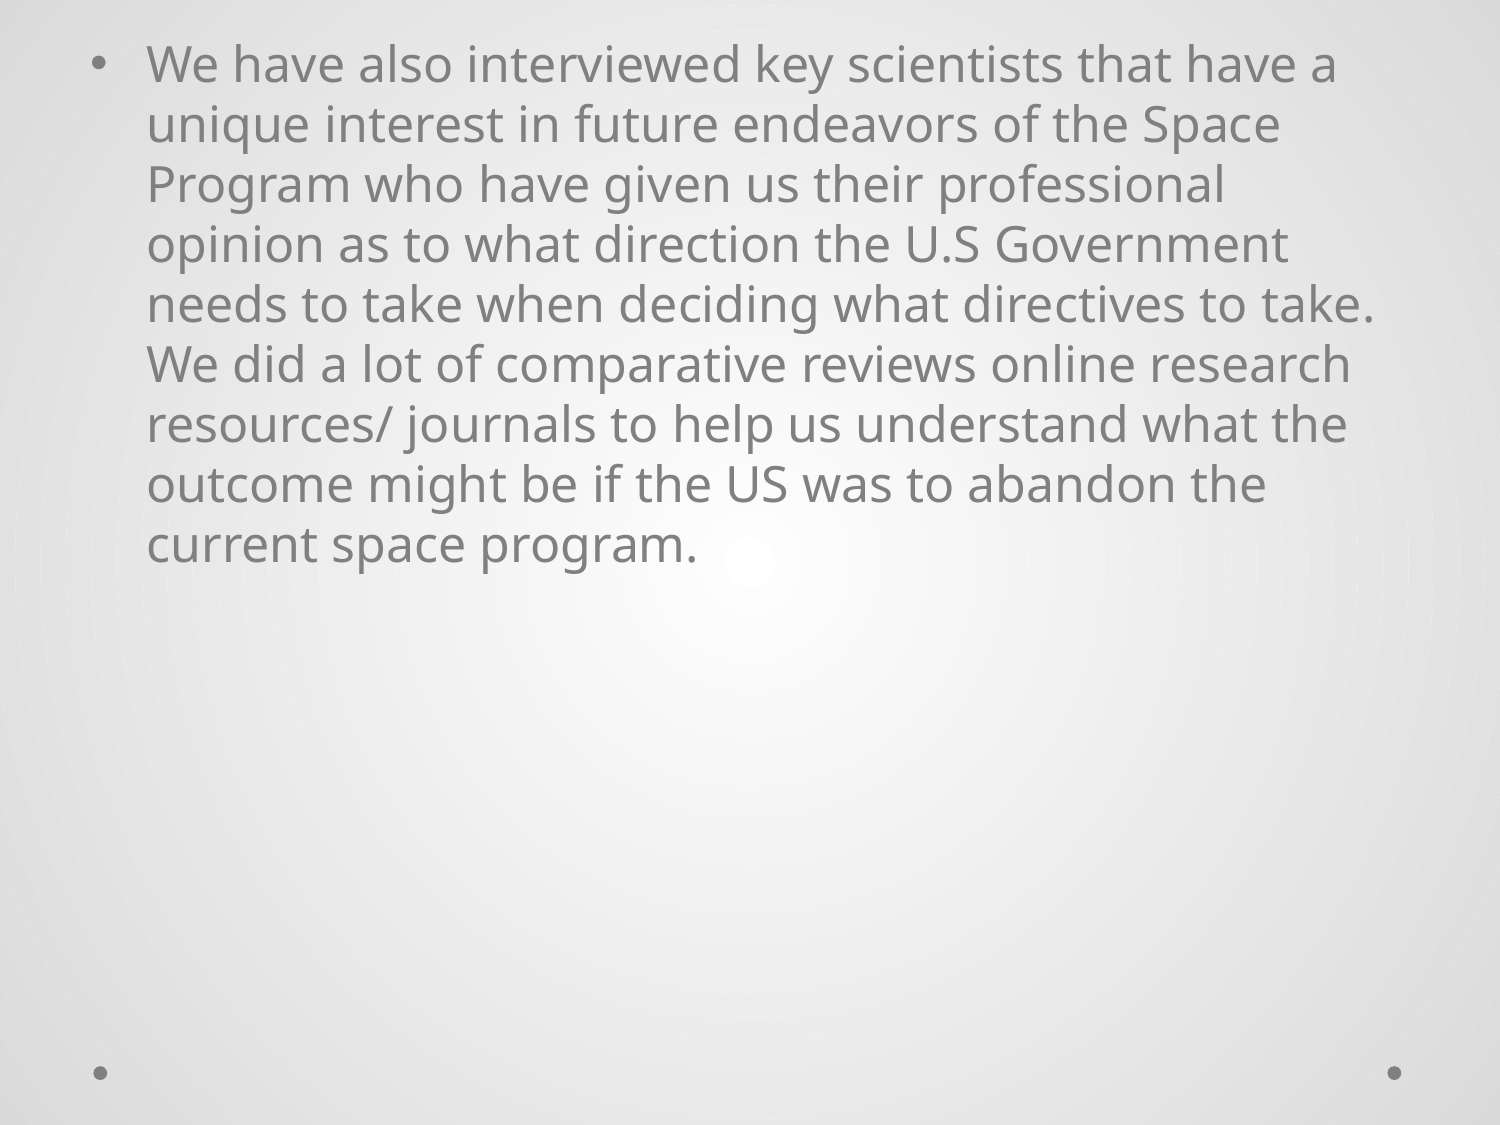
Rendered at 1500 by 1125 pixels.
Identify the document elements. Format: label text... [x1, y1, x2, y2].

list We have also interviewed key scientists that have a unique interest in future endeavors of the Space Program who have given us their professional opinion as to what direction the U.S Government needs to take when deciding what directives to take. We did a lot of comparative reviews online research resources/ journals to help us understand what the outcome might be if the US was to abandon the current space program. [75, 24, 1425, 1005]
